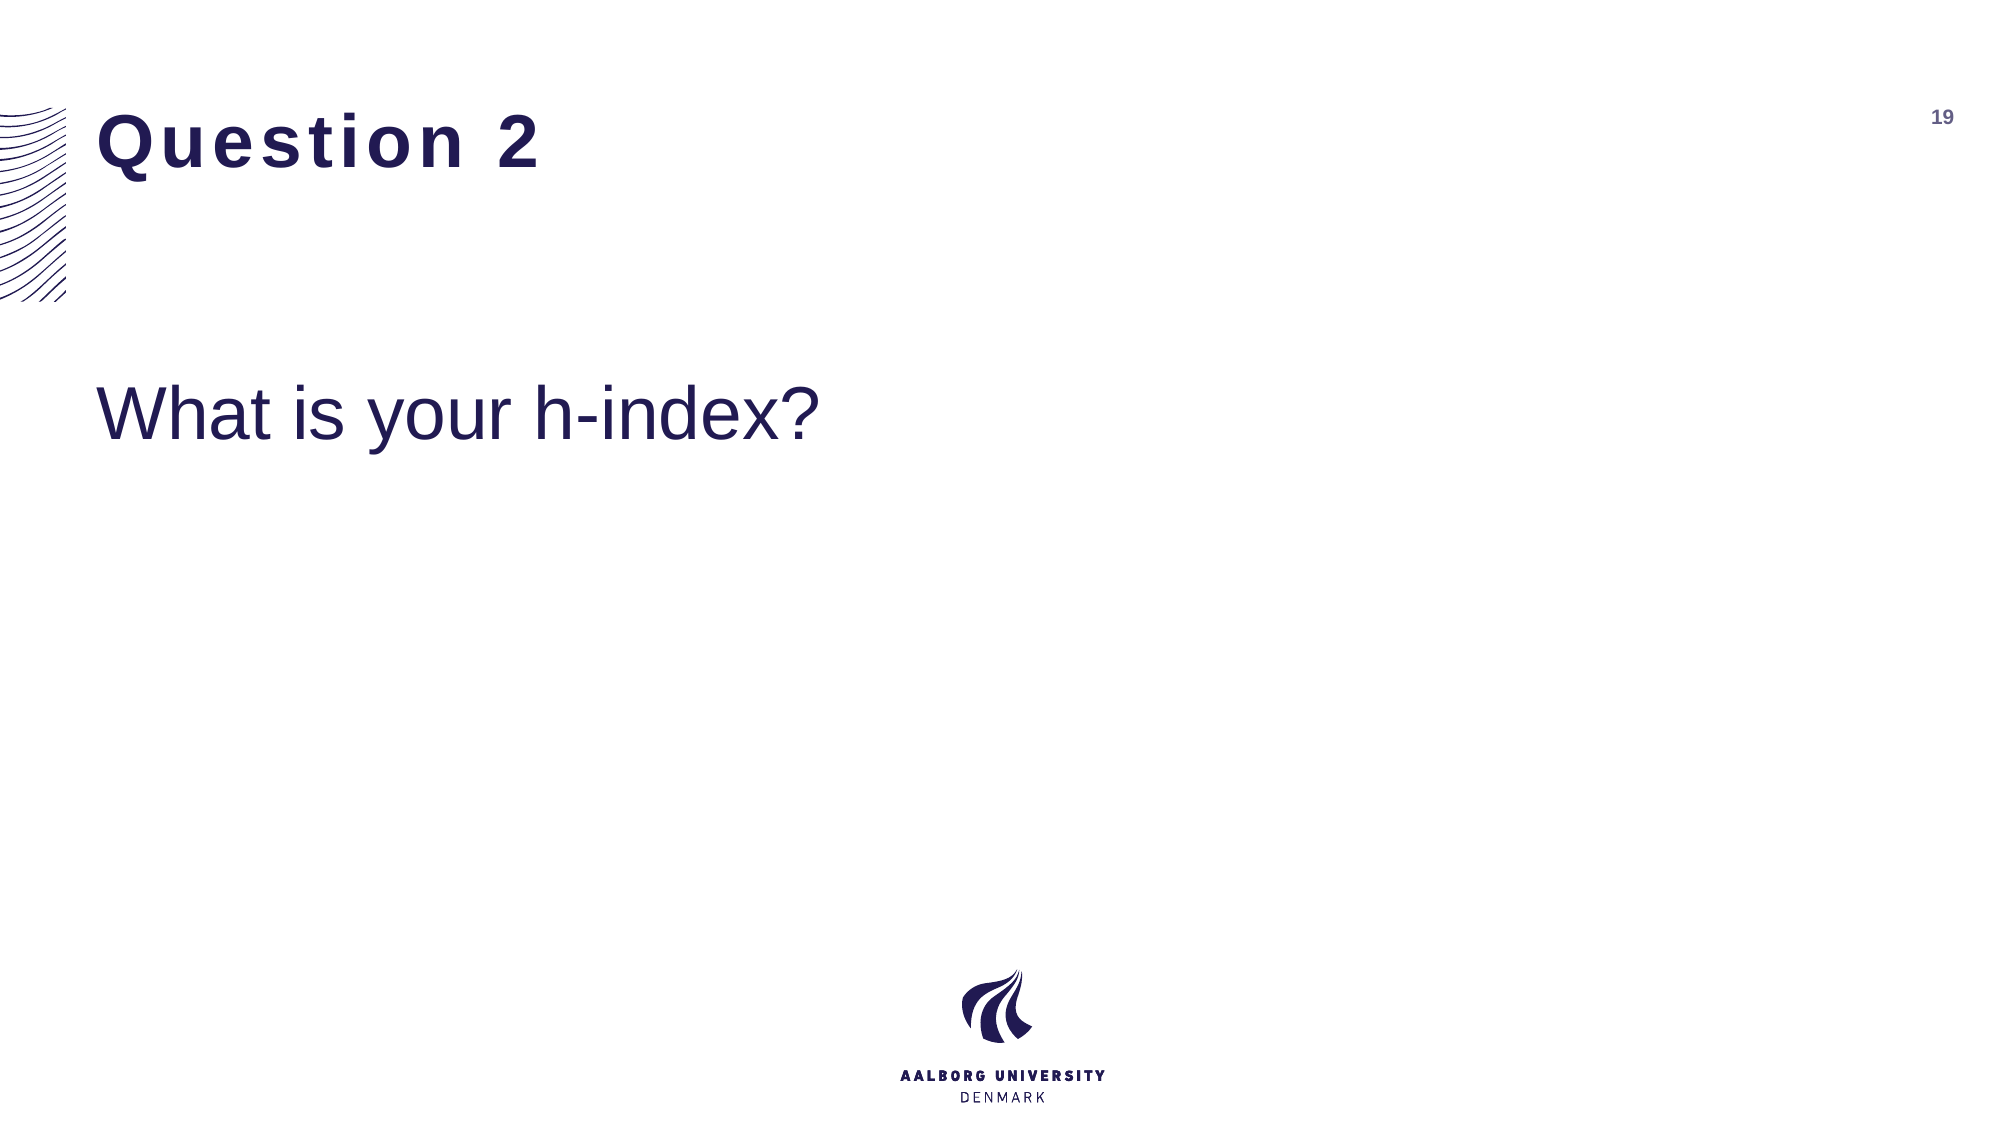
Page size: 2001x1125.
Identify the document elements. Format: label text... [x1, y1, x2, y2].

list What is your h-index? [96, 338, 1861, 947]
title Question 2 [96, 60, 935, 303]
slide_number 19 [1860, 97, 1954, 135]
